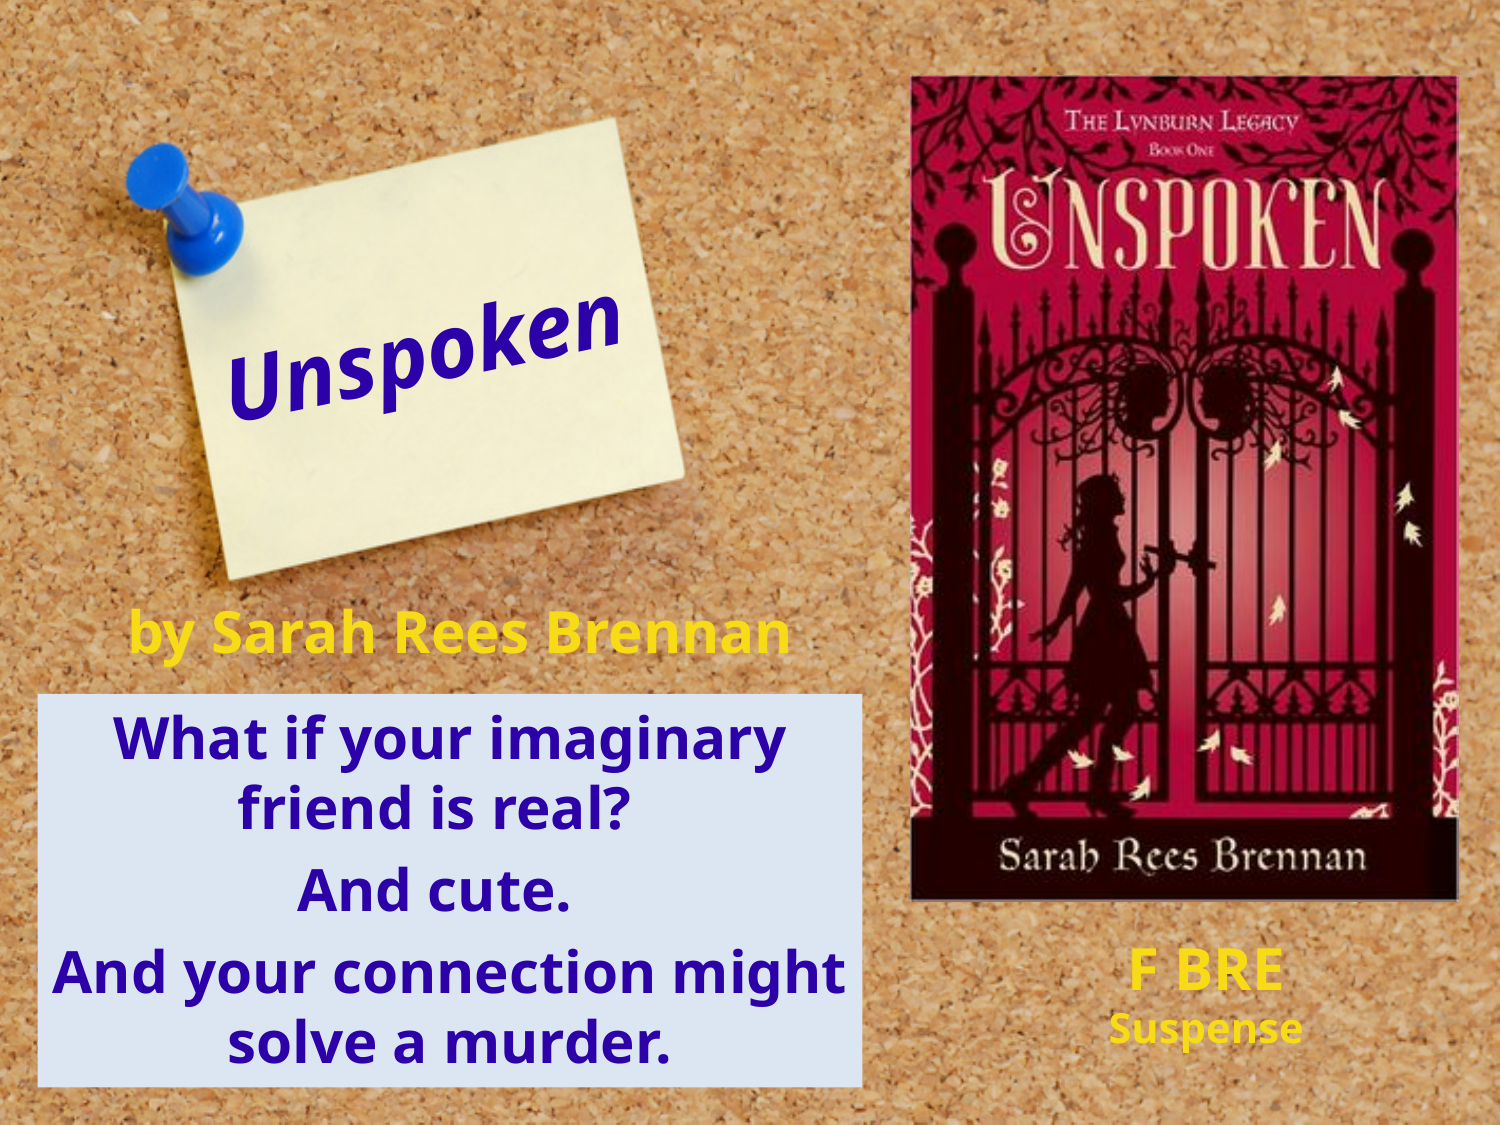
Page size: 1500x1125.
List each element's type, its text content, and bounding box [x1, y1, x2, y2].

title Unspoken [162, 137, 684, 561]
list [910, 75, 1460, 903]
text_box F BRE Suspense [1037, 924, 1375, 1060]
list What if your imaginary friend is real? And cute. And your connection might solve a murder. [37, 693, 863, 1088]
text_box by Sarah Rees Brennan [112, 587, 905, 673]
picture [0, 0, 1500, 1125]
